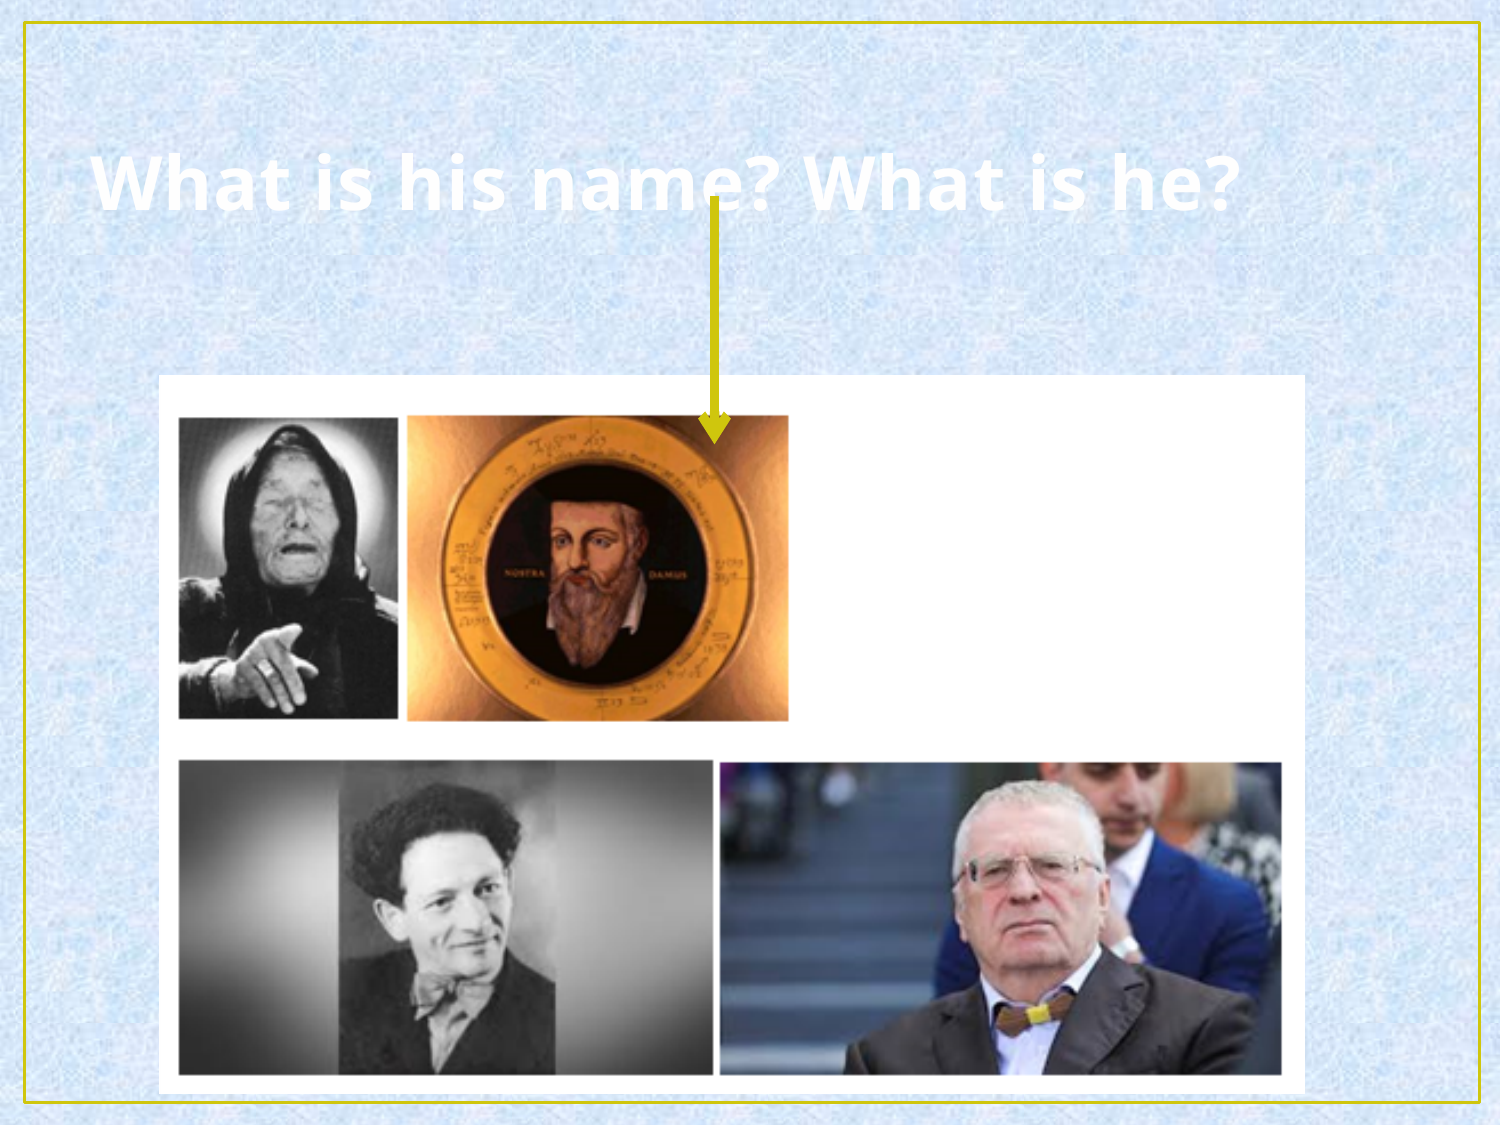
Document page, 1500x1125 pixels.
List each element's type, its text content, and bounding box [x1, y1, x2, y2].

picture [0, 0, 1500, 1125]
title What is his name? What is he? [75, 45, 1425, 233]
